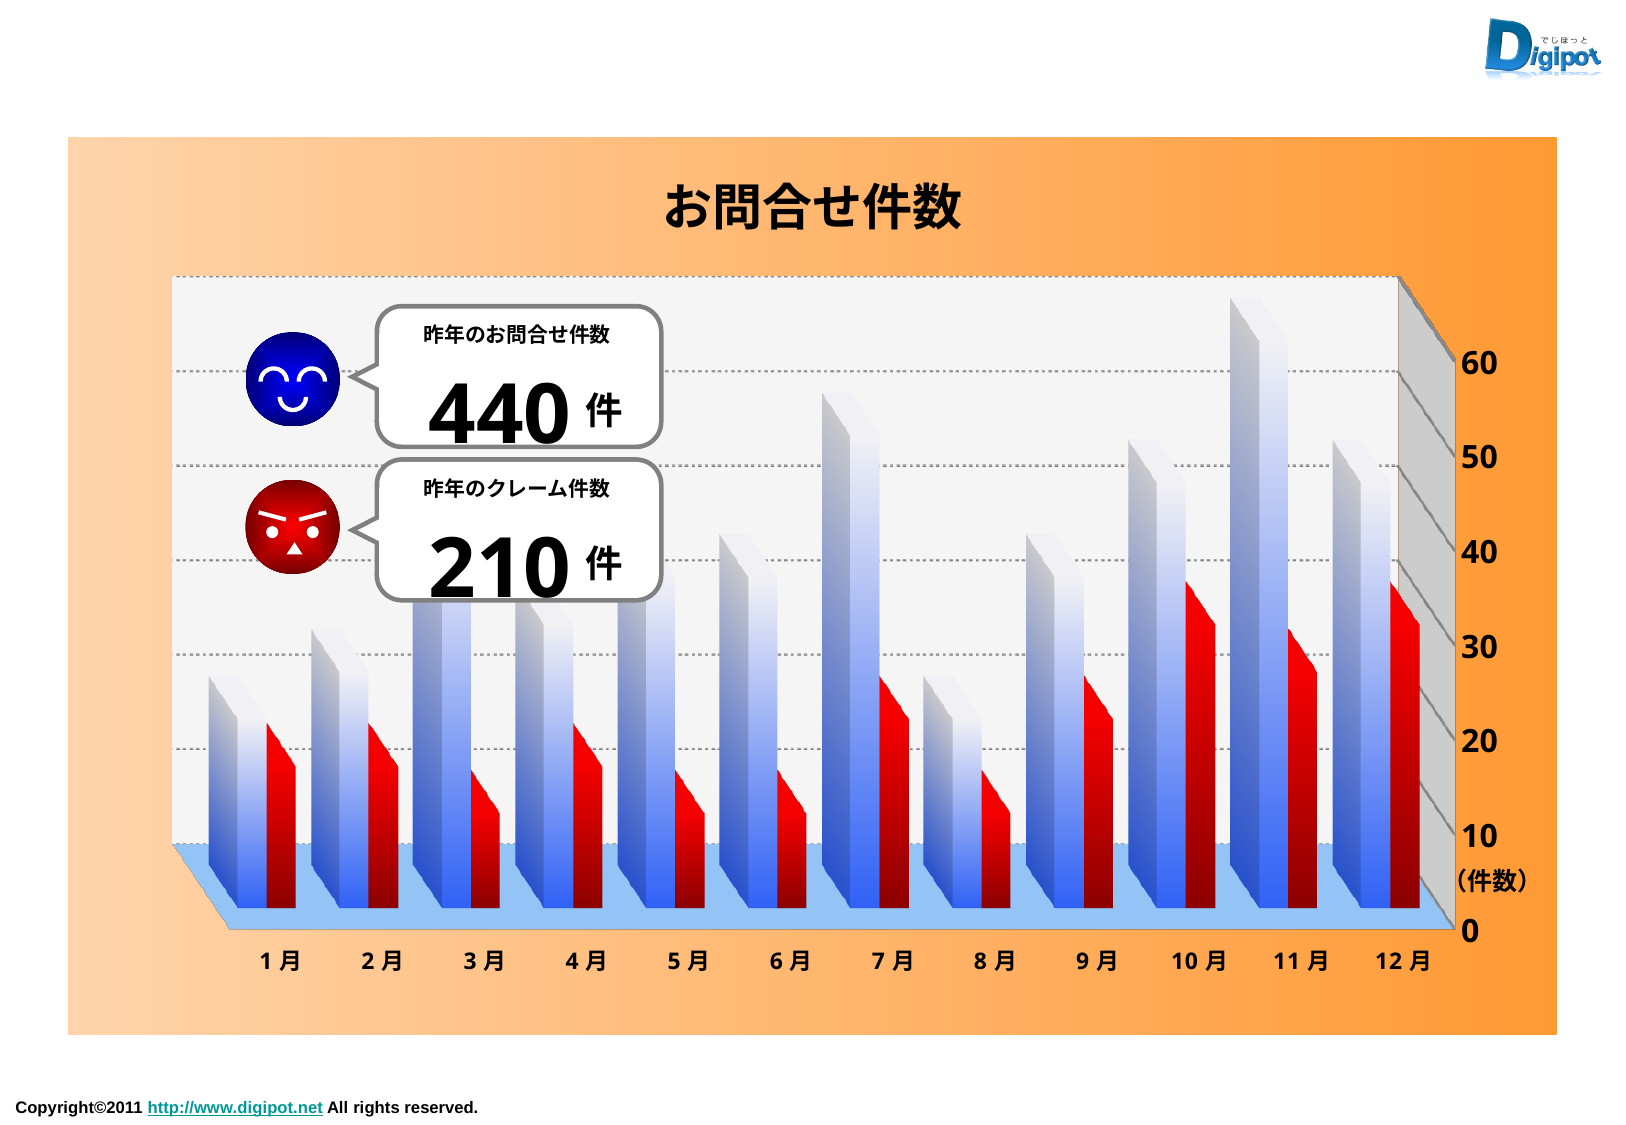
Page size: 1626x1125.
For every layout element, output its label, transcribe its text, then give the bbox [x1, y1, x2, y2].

text_box お問合せ件数 [85, 168, 1539, 244]
chart [135, 240, 1566, 1020]
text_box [245, 479, 340, 575]
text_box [245, 331, 341, 427]
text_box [357, 461, 659, 598]
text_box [357, 308, 659, 445]
text_box [68, 137, 1557, 1035]
picture [1485, 18, 1602, 82]
